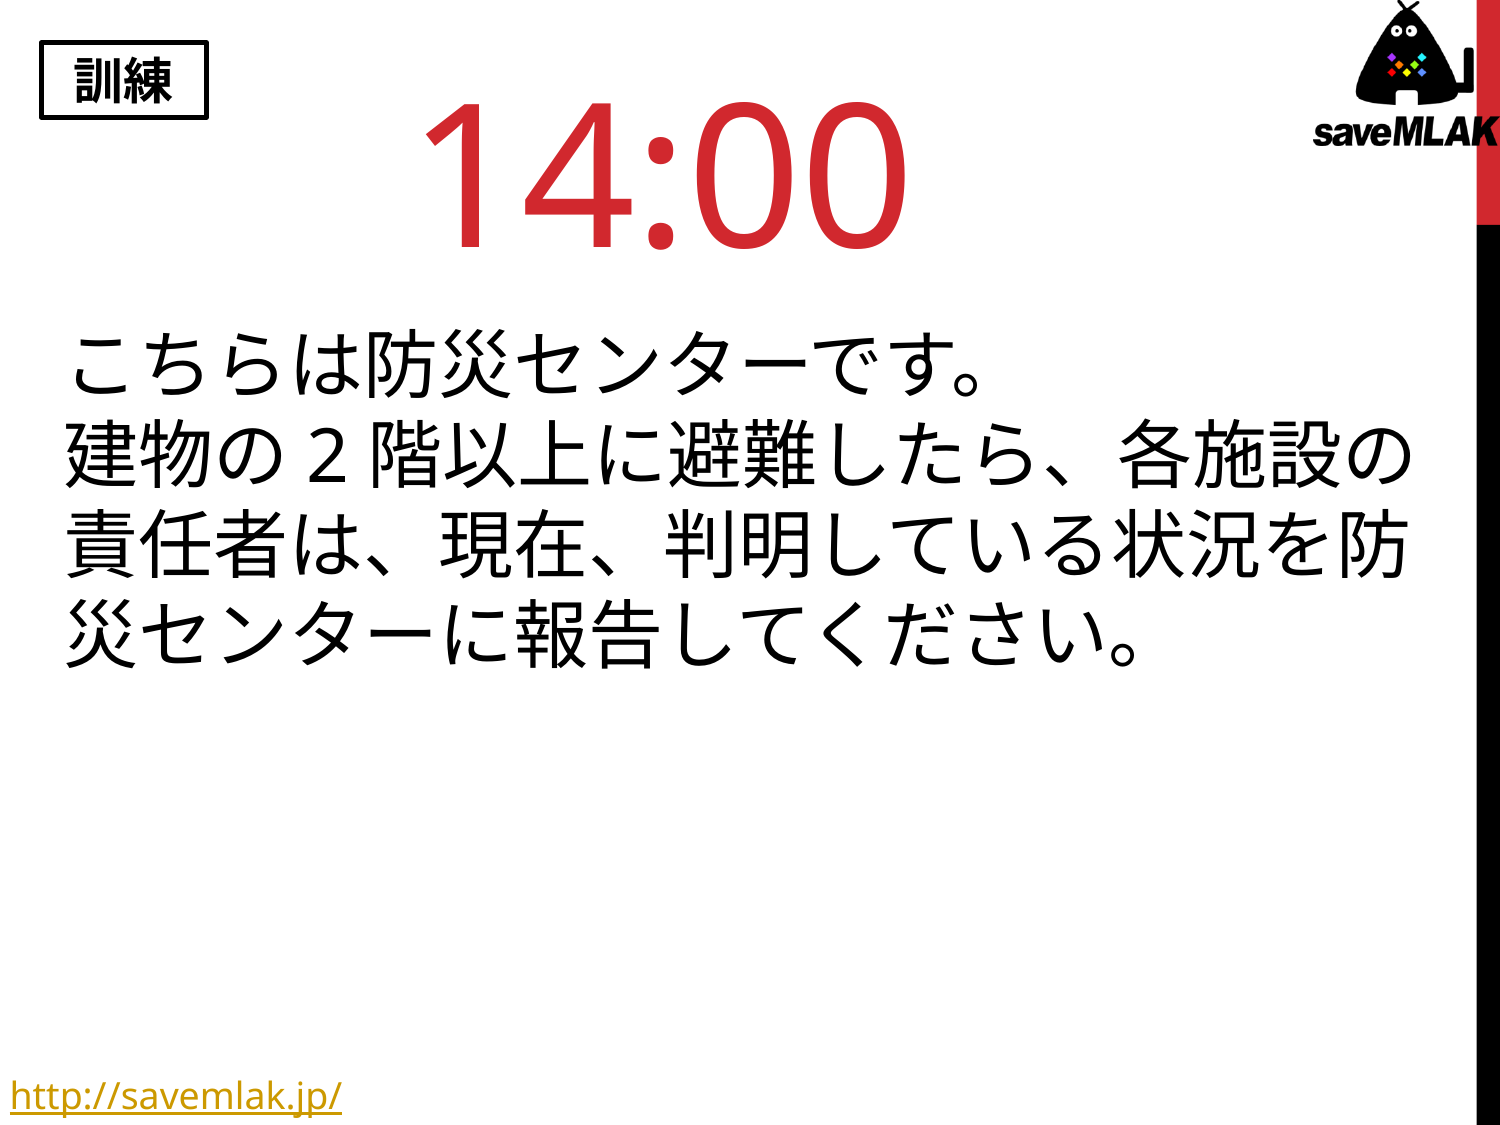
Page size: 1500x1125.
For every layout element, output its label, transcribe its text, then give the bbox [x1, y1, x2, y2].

text_box 14:00 [42, 40, 1281, 114]
picture [1313, 0, 1500, 146]
text_box こちらは防災センターです。 建物の2階以上に避難したら、各施設の責任者は、現在、判明している状況を防災センターに報告してください。 [28, 310, 1453, 686]
text_box http://savemlak.jp/ [0, 1064, 358, 1125]
text_box 訓練 [41, 42, 207, 118]
